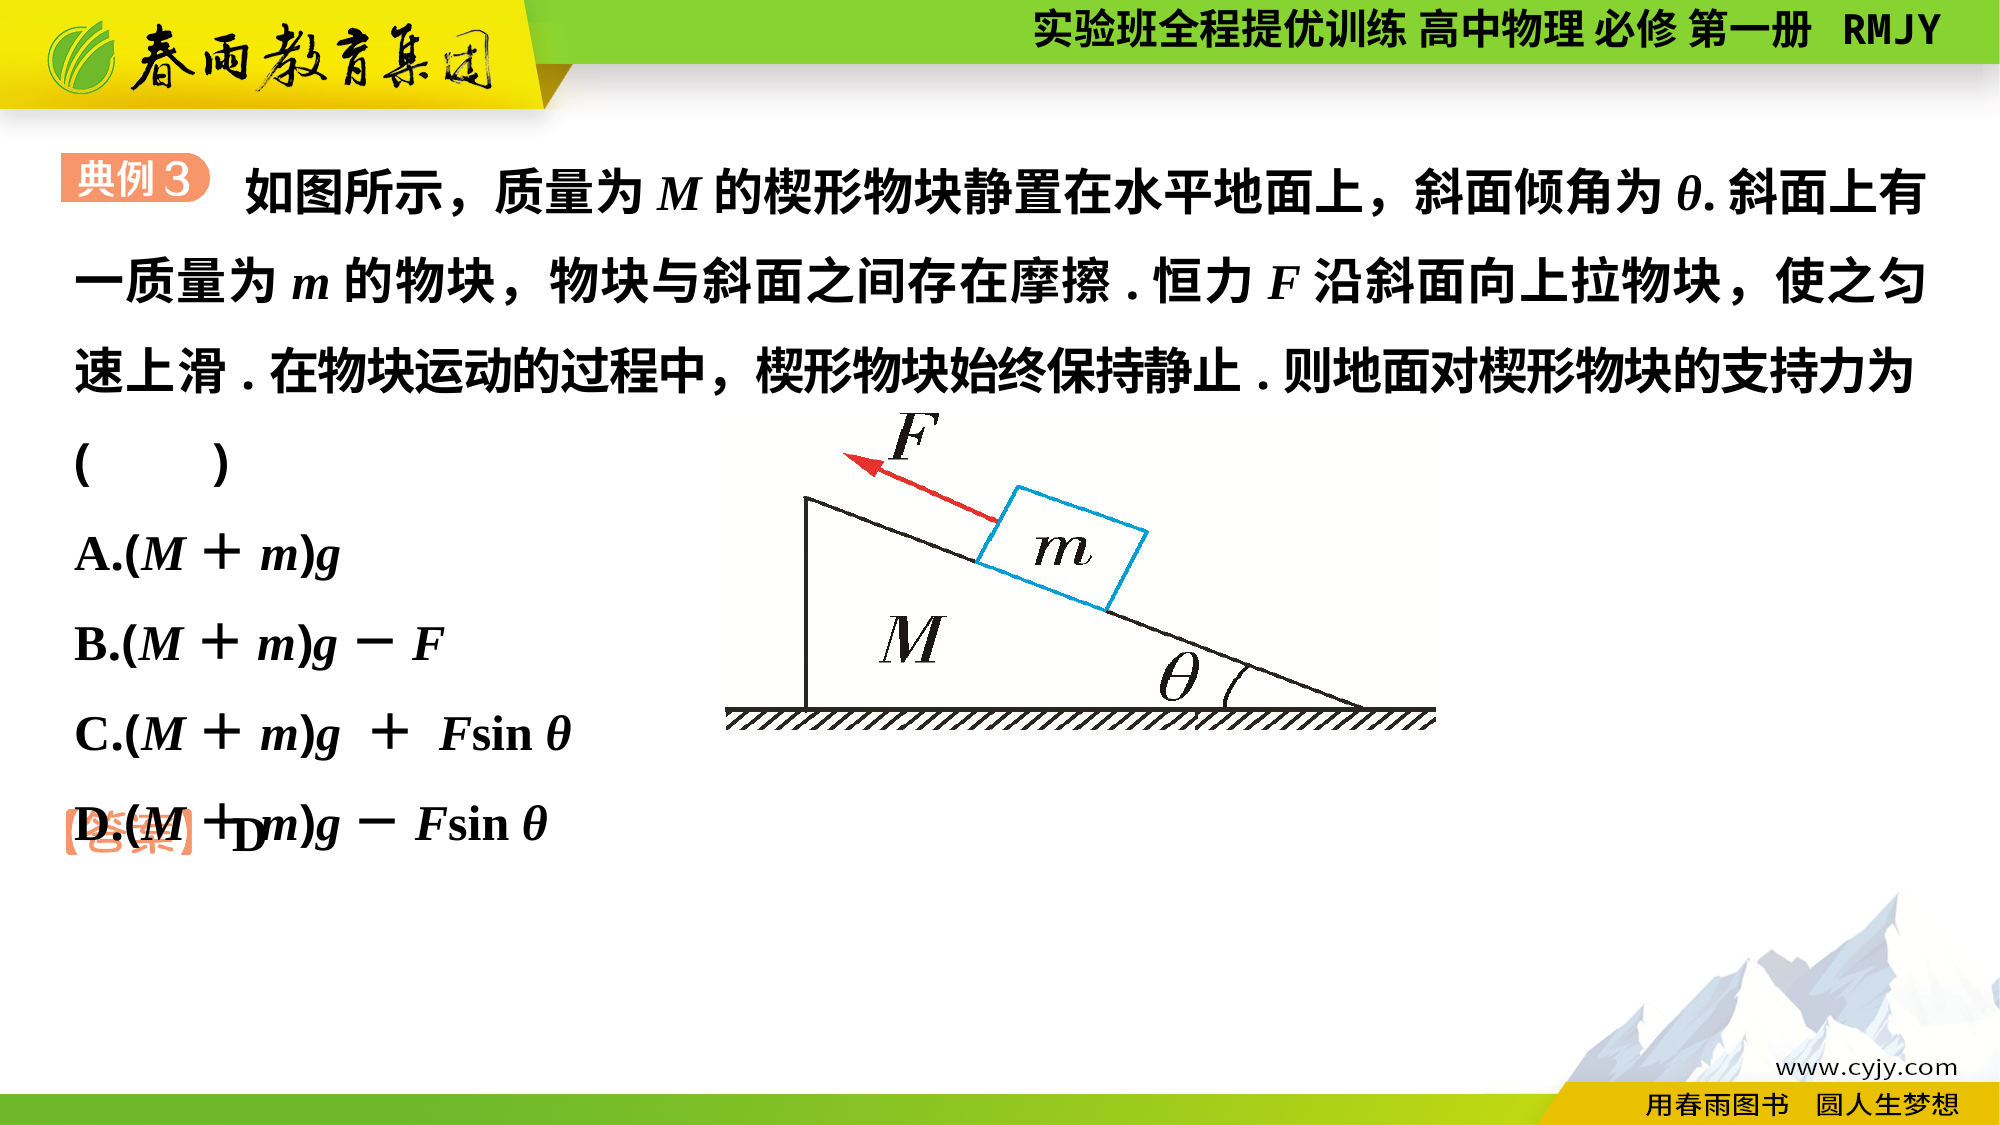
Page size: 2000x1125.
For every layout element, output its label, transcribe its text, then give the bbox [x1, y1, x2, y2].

picture [0, 0, 2000, 1125]
text_box D [217, 793, 283, 869]
list 如图所示，质量为M的楔形物块静置在水平地面上，斜面倾角为θ.斜面上有一质量为m的物块，物块与斜面之间存在摩擦.恒力F沿斜面向上拉物块，使之匀速上滑.在物块运动的过程中，楔形物块始终保持静止.则地面对楔形物块的支持力为( ) A.(M＋m)g B.(M＋m)g－F C.(M＋m)g ＋ Fsin θ D.(M＋m)g－Fsin θ [59, 122, 1944, 774]
